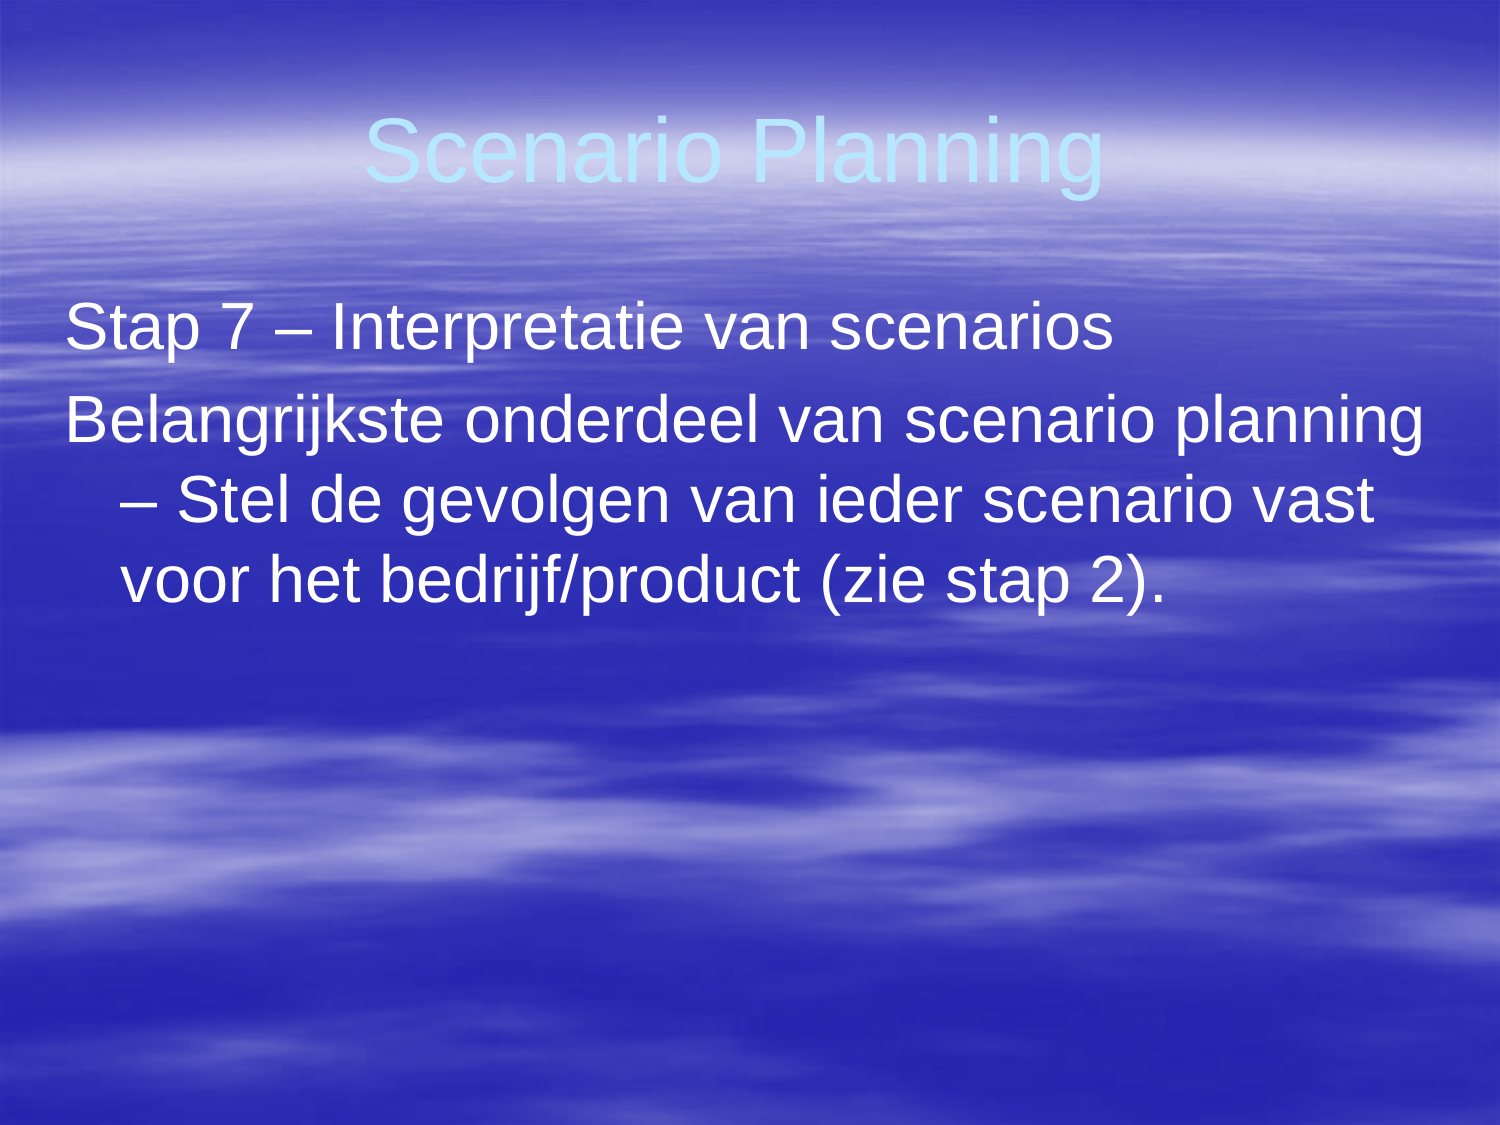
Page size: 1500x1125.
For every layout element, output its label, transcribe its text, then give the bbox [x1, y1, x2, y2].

title Scenario Planning [49, 37, 1446, 255]
list Stap 7 – Interpretatie van scenarios Belangrijkste onderdeel van scenario planning – Stel de gevolgen van ieder scenario vast voor het bedrijf/product (zie stap 2). [49, 275, 1451, 1001]
